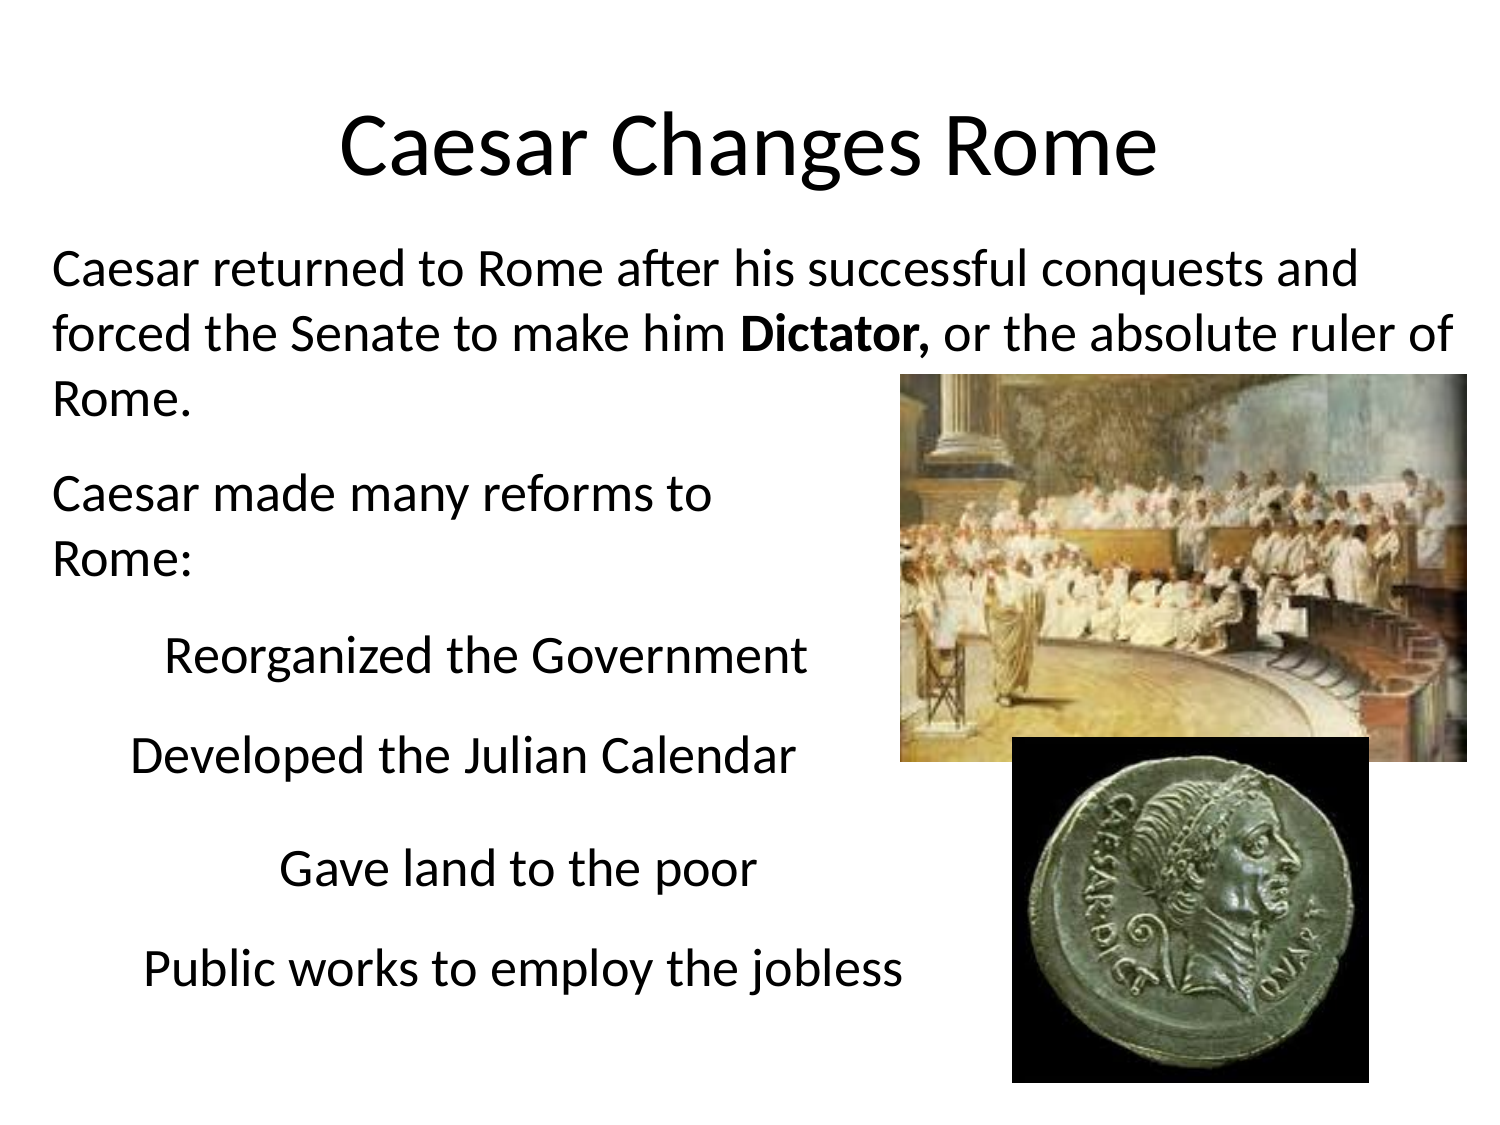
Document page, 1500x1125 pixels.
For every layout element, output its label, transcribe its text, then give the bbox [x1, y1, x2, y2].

text_box Developed the Julian Calendar [40, 712, 814, 793]
text_box Public works to employ the jobless [53, 924, 920, 1005]
picture [899, 374, 1468, 1083]
text_box Gave land to the poor [190, 824, 775, 905]
text_box Reorganized the Government [75, 612, 875, 693]
text_box Caesar returned to Rome after his successful conquests and forced the Senate to make him Dictator, or the absolute ruler of Rome. [37, 224, 1475, 435]
title Caesar Changes Rome [75, 45, 1425, 224]
text_box Caesar made many reforms to Rome: [37, 449, 788, 595]
